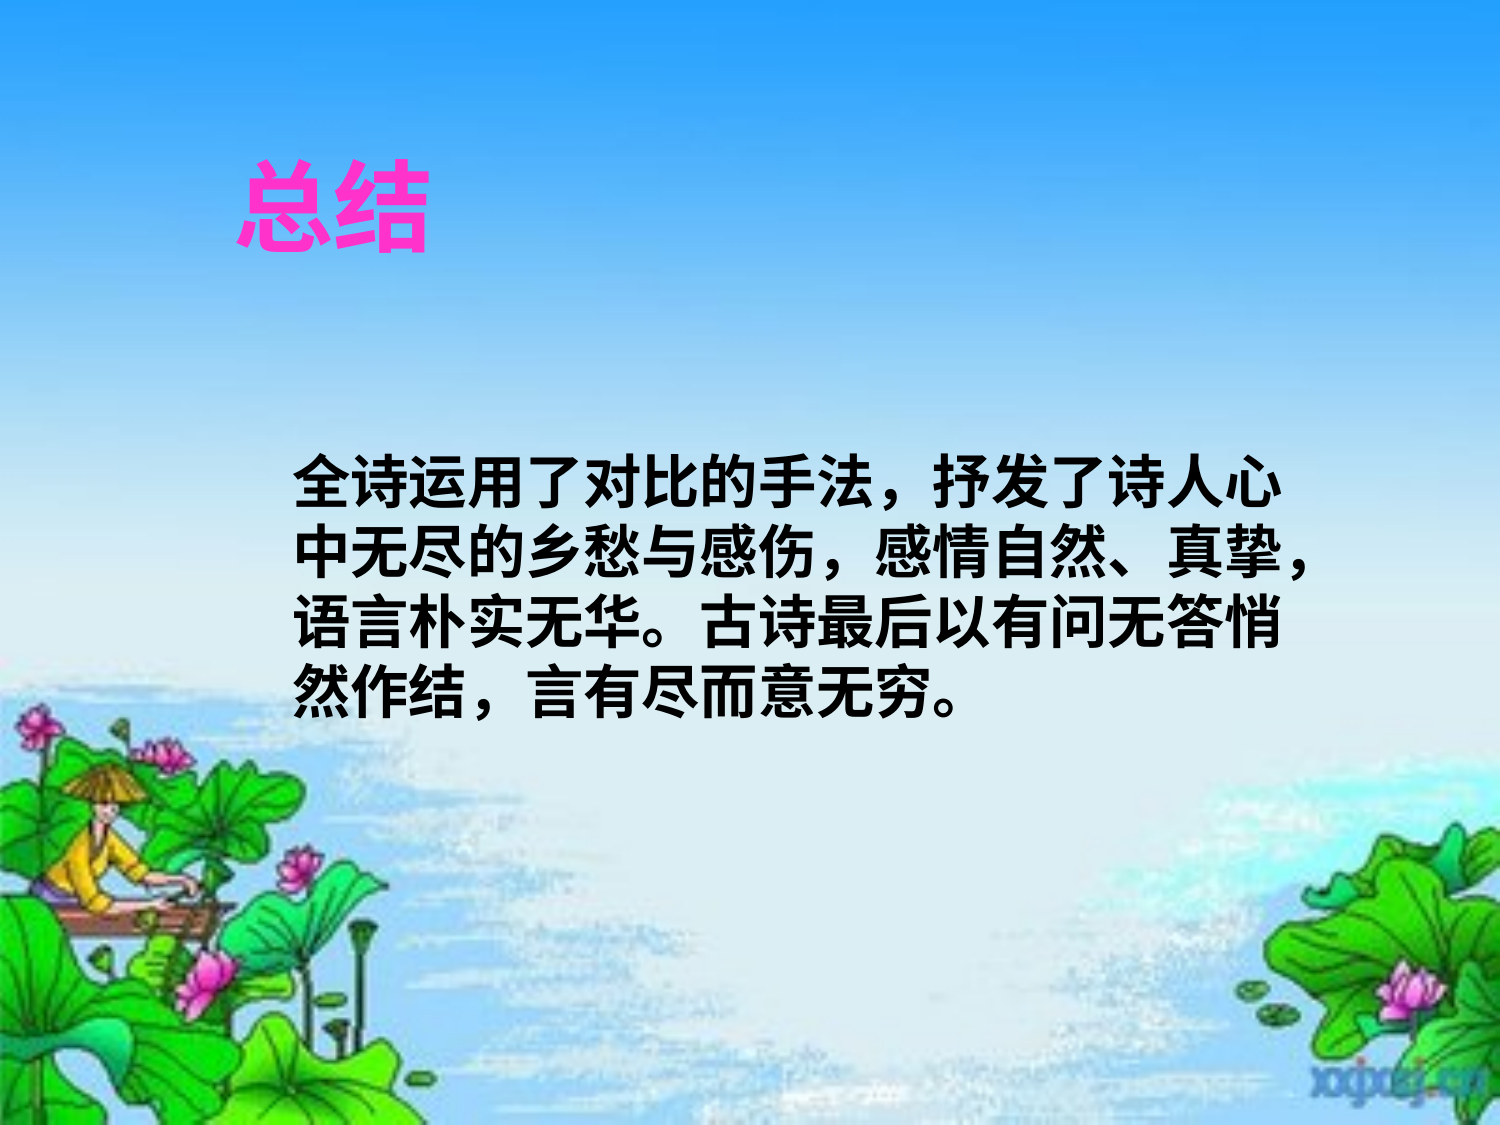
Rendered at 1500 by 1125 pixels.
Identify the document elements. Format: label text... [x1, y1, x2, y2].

picture [0, 0, 1500, 1125]
text_box 全诗运用了对比的手法，抒发了诗人心中无尽的乡愁与感伤，感情自然、真挚，语言朴实无华。古诗最后以有问无答悄然作结，言有尽而意无穷。 [277, 338, 1317, 733]
text_box 总结 [218, 137, 632, 272]
